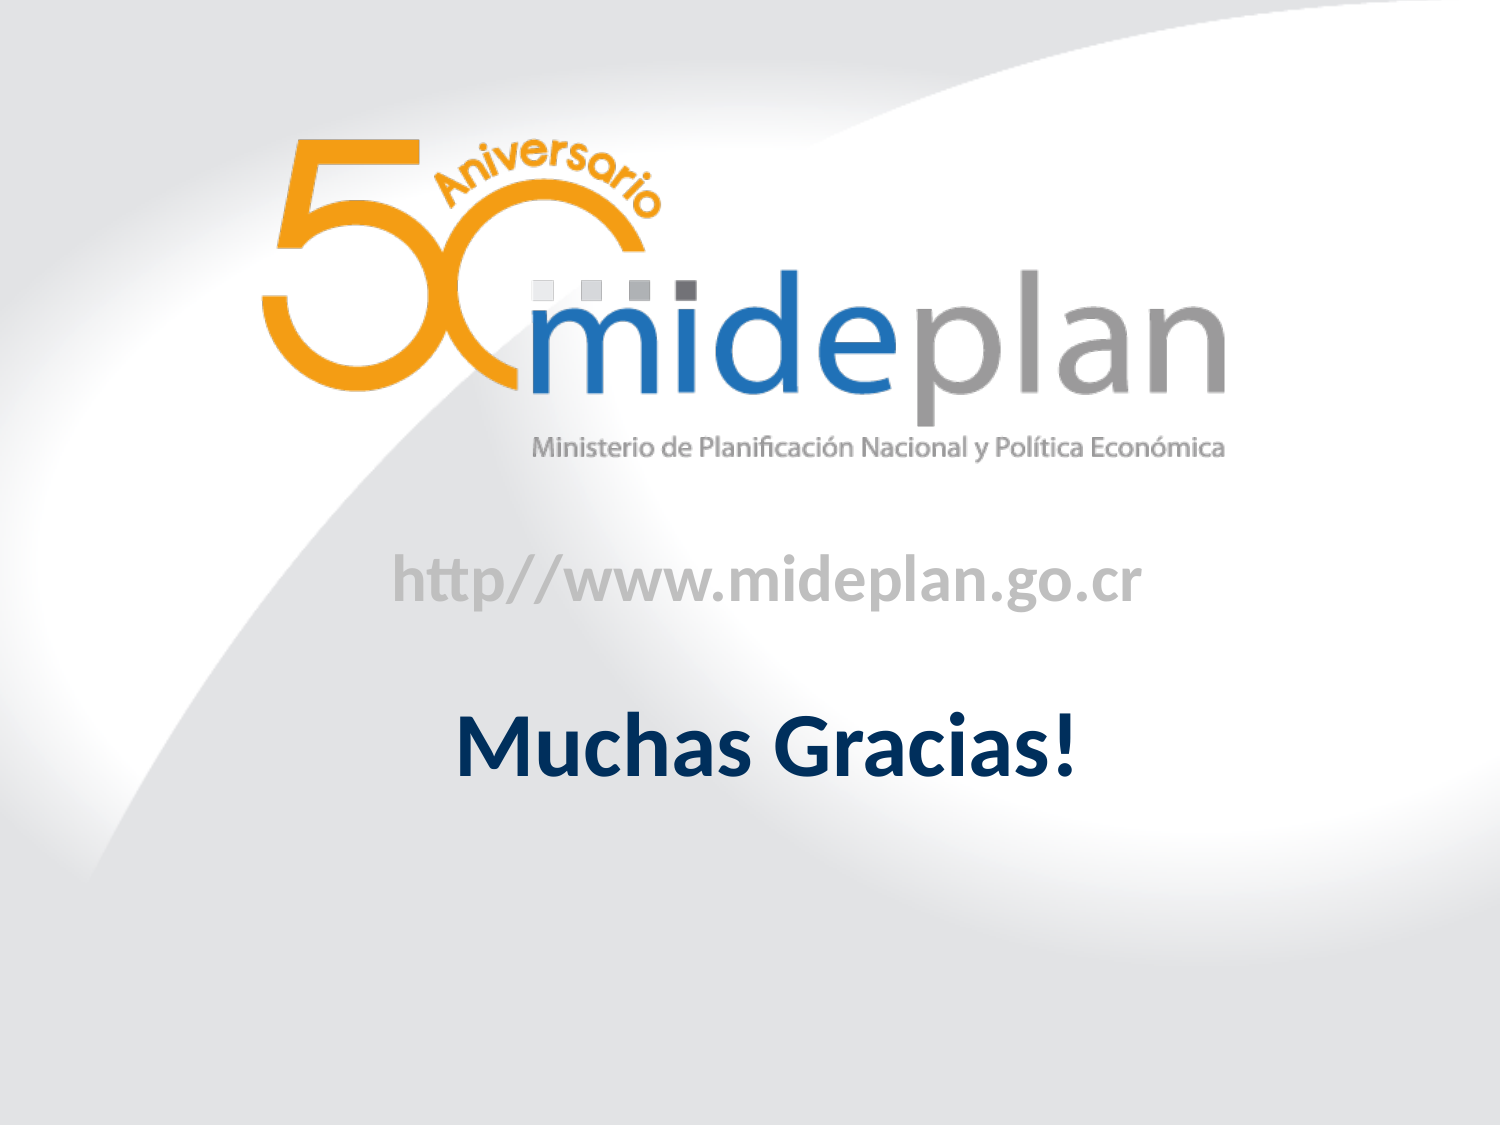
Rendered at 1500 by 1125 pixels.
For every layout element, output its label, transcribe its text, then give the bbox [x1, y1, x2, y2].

picture [194, 89, 1293, 520]
text_box Muchas Gracias! [88, 656, 1447, 823]
text_box http//www.mideplan.go.cr [357, 527, 1179, 657]
